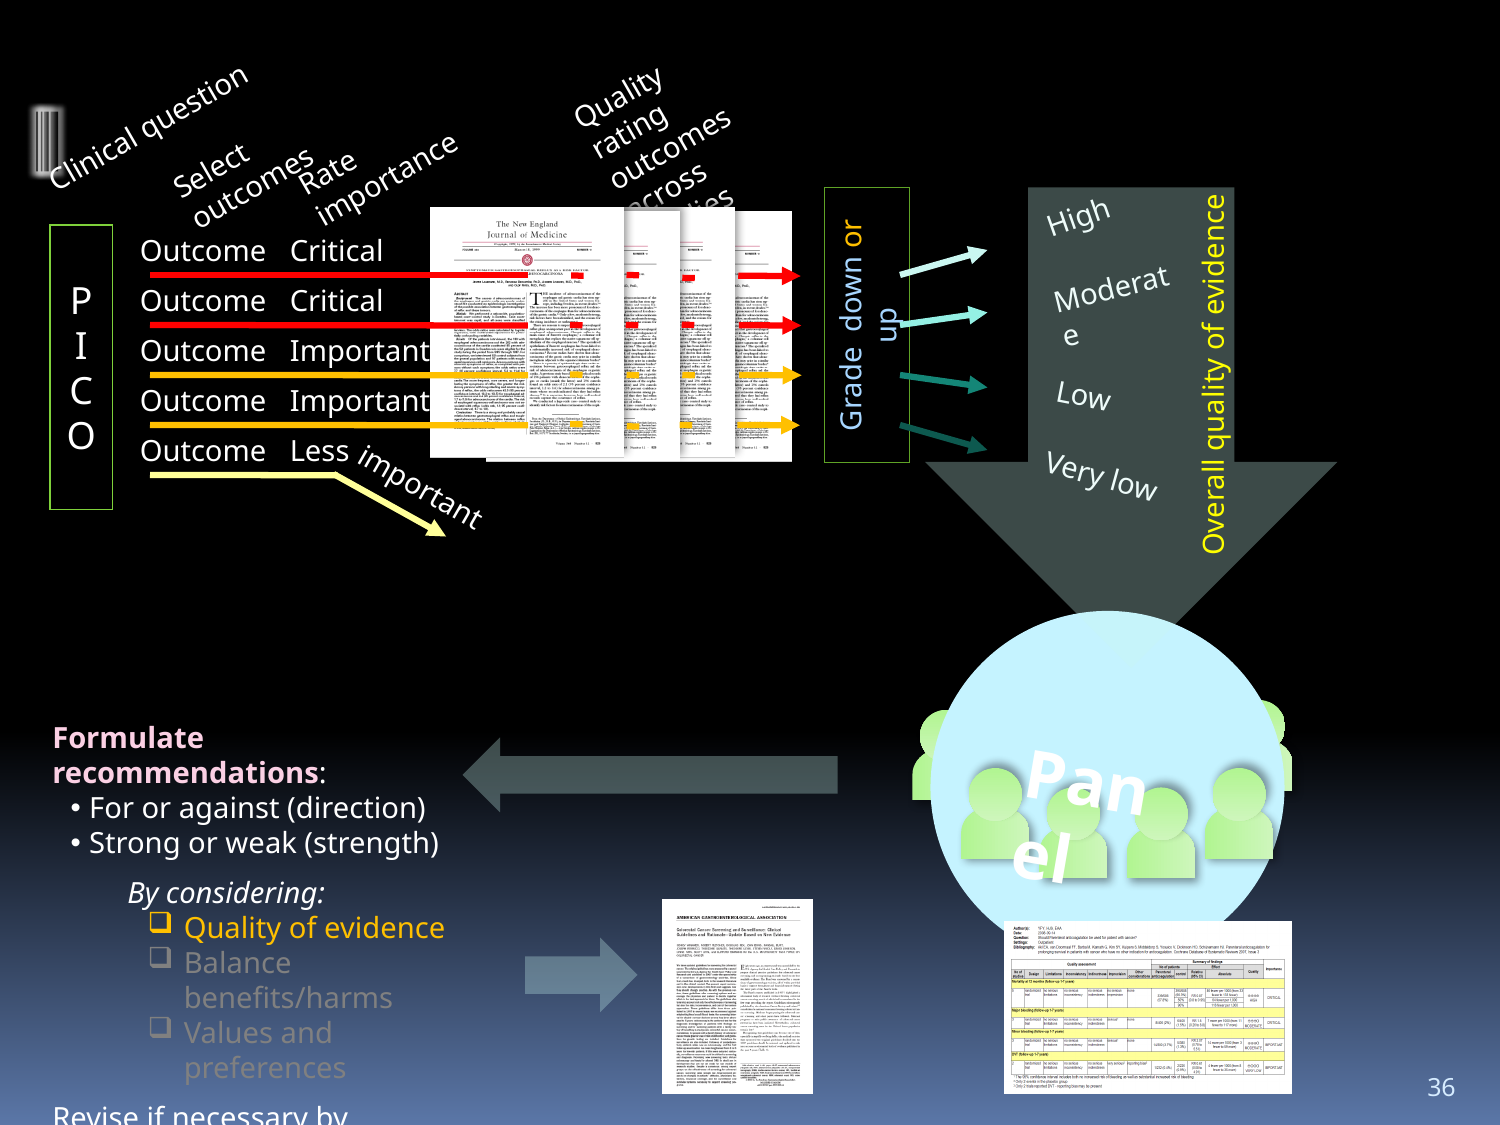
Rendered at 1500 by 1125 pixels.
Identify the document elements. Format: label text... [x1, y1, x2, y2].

slide_number 36 [1412, 1052, 1488, 1113]
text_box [17, 44, 1338, 1095]
